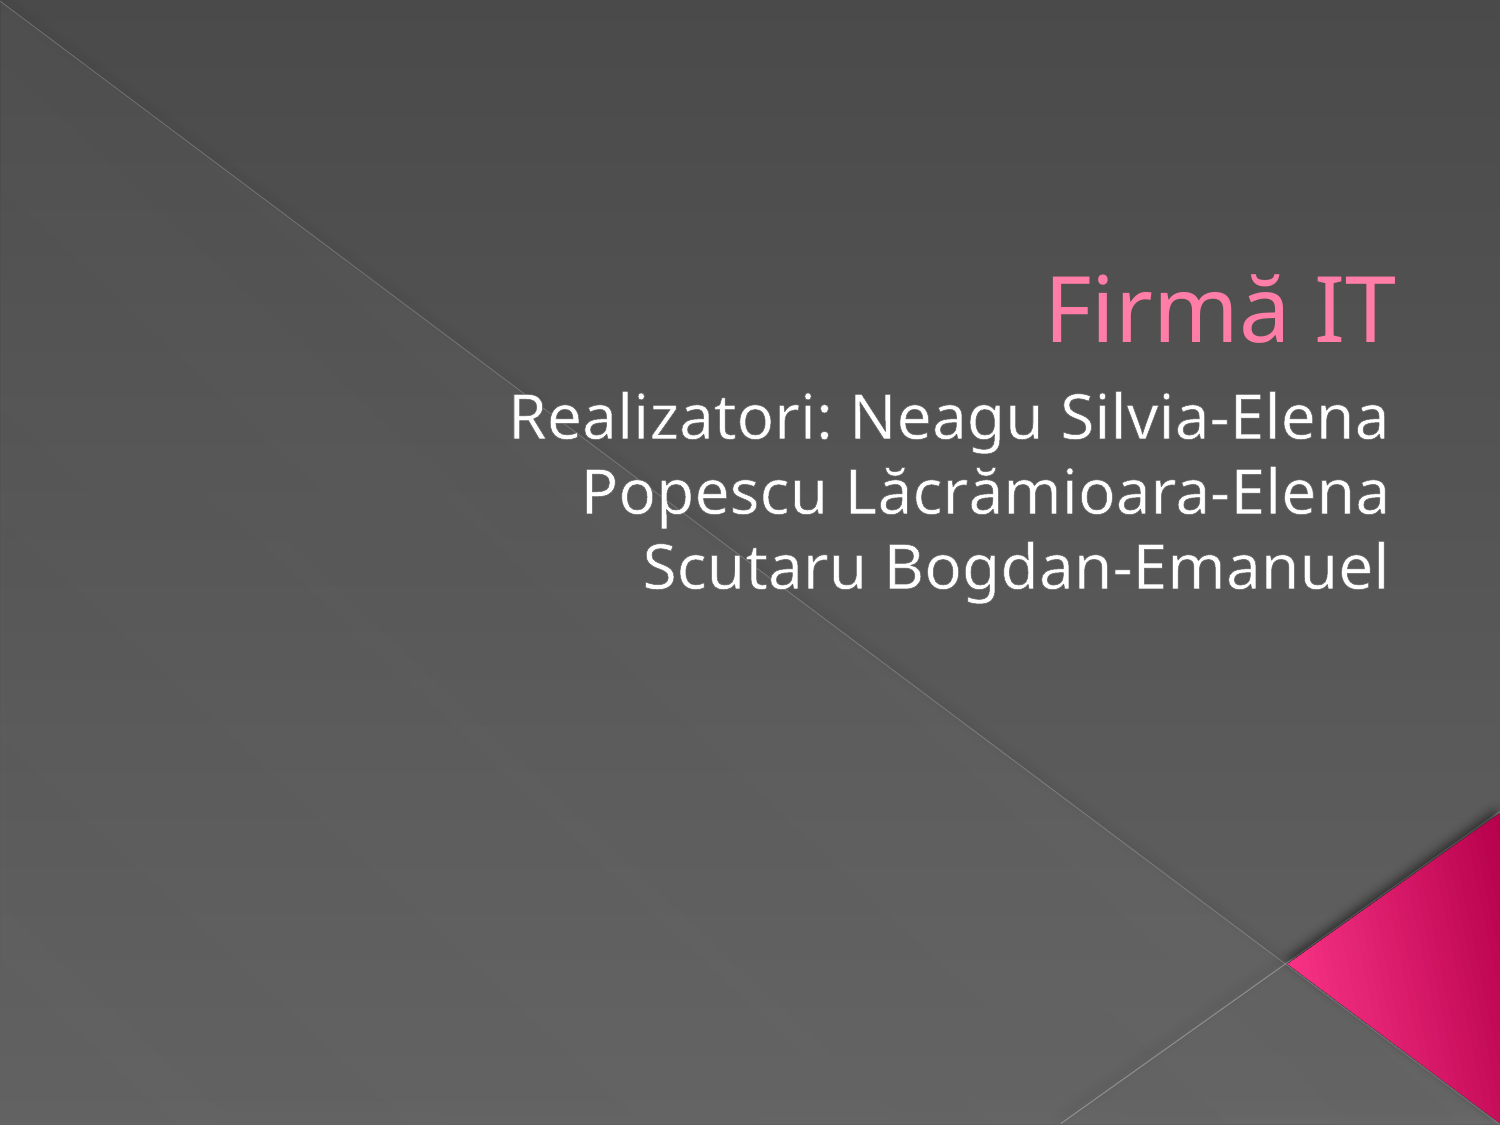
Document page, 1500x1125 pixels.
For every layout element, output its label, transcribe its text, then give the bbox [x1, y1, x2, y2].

subtitle Realizatori: Neagu Silvia-Elena Popescu Lăcrămioara-Elena Scutaru Bogdan-Emanuel [88, 369, 1412, 657]
title Firmă IT [88, 127, 1412, 369]
